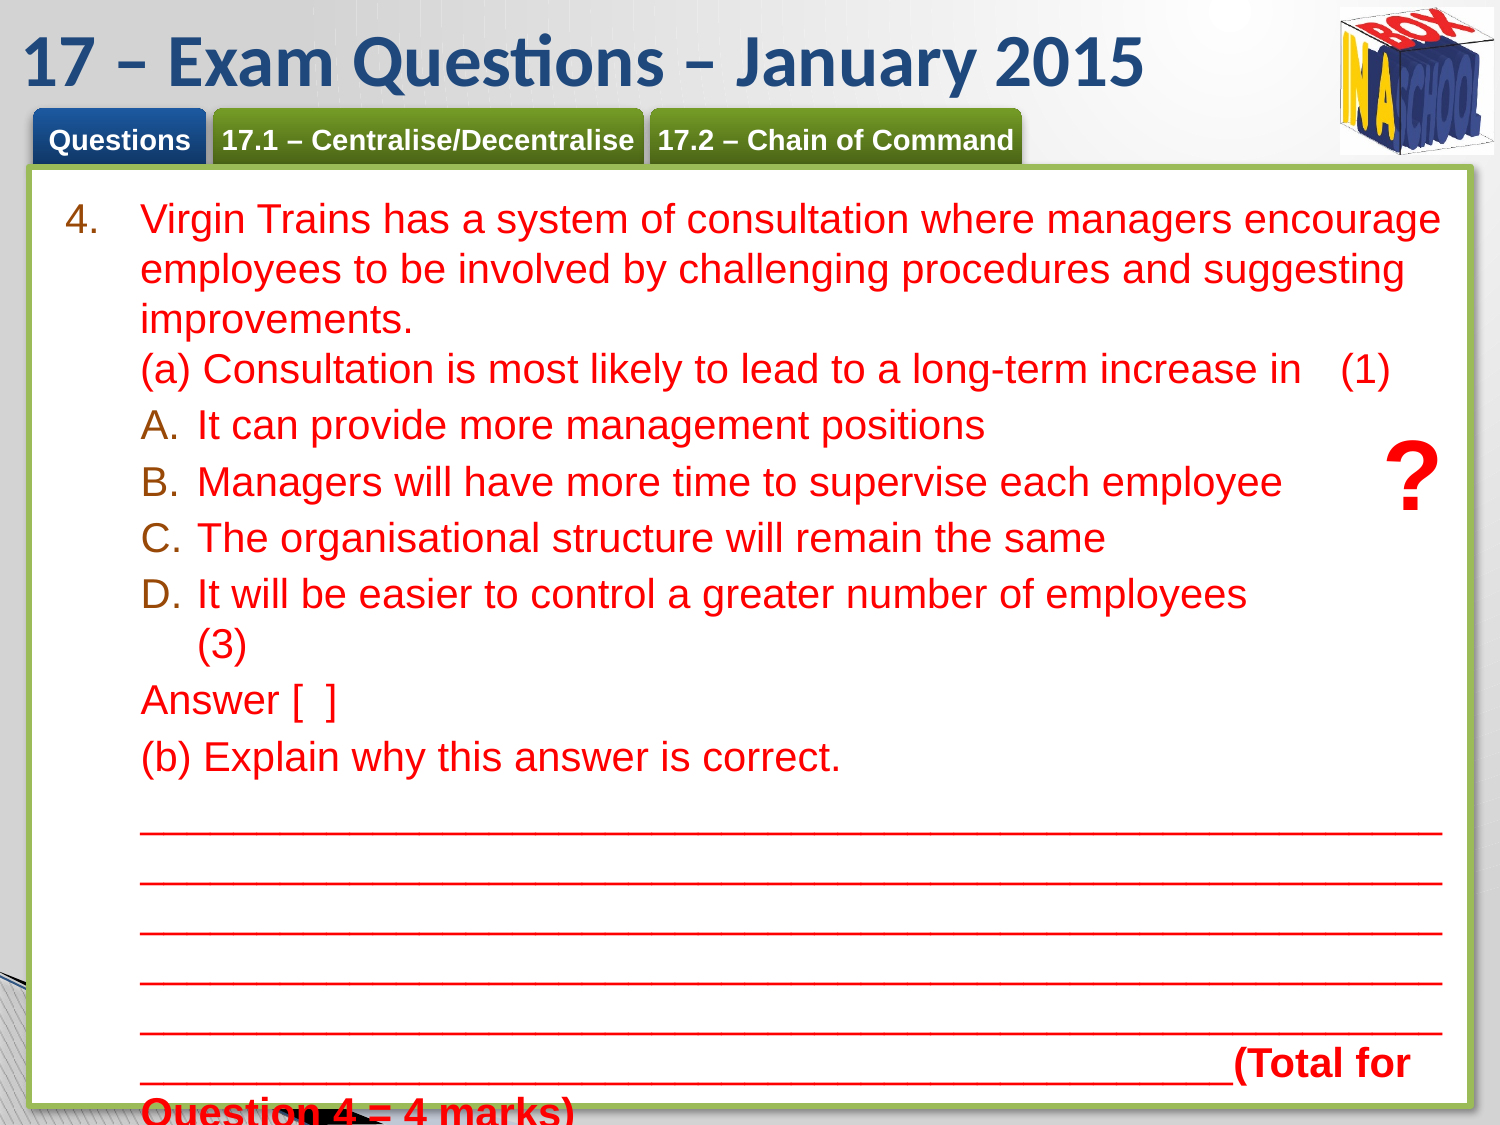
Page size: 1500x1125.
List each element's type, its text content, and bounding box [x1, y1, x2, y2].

title 17 – Exam Questions – January 2015 [5, 11, 1270, 102]
text_box ? [1367, 402, 1459, 538]
text_box Virgin Trains has a system of consultation where managers encourage employees to be involved by challenging procedures and suggesting improvements. (a) Consultation is most likely to lead to a long-term increase in (1) It can provide more management positions Managers will have more time to supervise each employee The organisational structure will remain the same It will be easier to control a greater number of employees (3) Answer [ ] (b) Explain why this answer is correct. _______________________________________________________________________________________________________________________________________________________________________________________________________________________________________________________________________________________________________________________________________(Total for Question 4 = 4 marks) [50, 184, 1459, 1125]
picture [1340, 7, 1495, 155]
